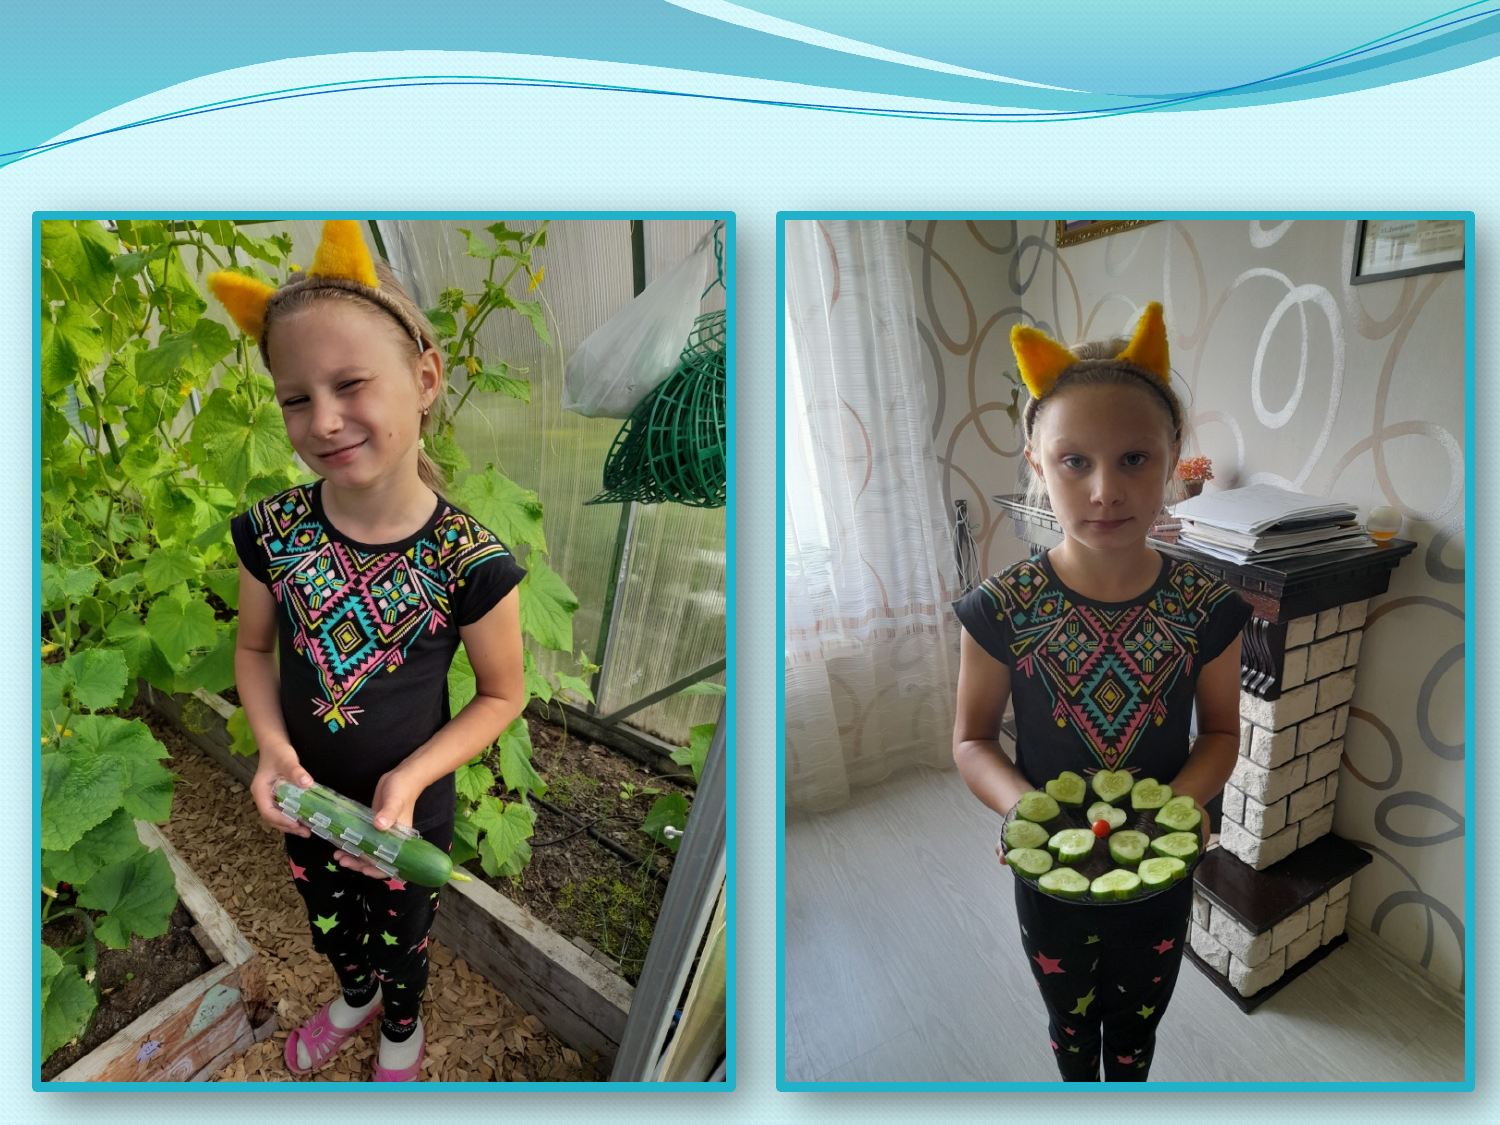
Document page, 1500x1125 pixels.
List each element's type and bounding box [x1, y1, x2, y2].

text_box [119, 101, 1396, 162]
picture [785, 219, 1466, 1083]
picture [41, 219, 727, 1083]
